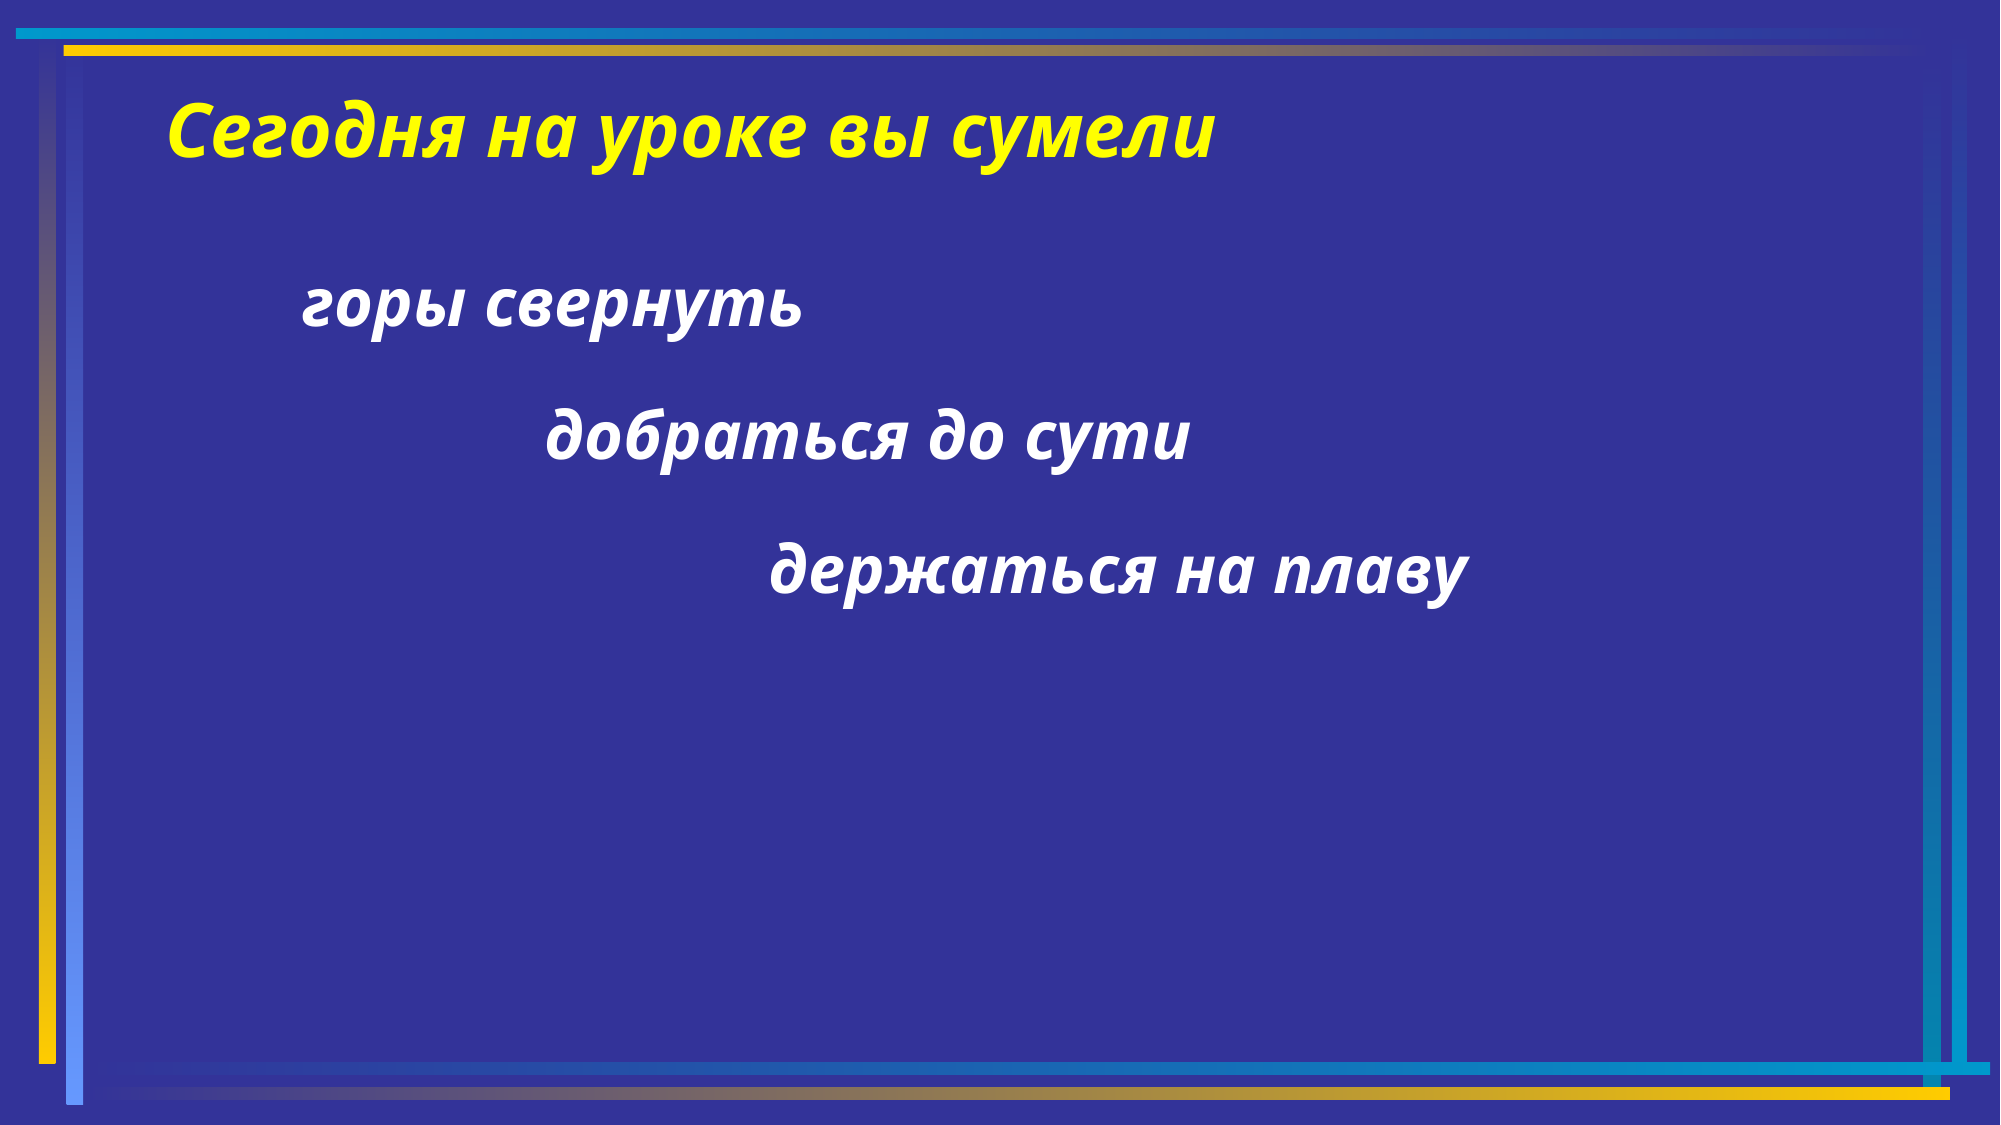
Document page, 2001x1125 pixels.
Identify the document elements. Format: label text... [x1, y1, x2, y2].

picture [1545, 1062, 1552, 1075]
title Сегодня на уроке вы сумели [150, 75, 1900, 213]
list горы свернуть добраться до сути держаться на плаву [150, 212, 1850, 975]
